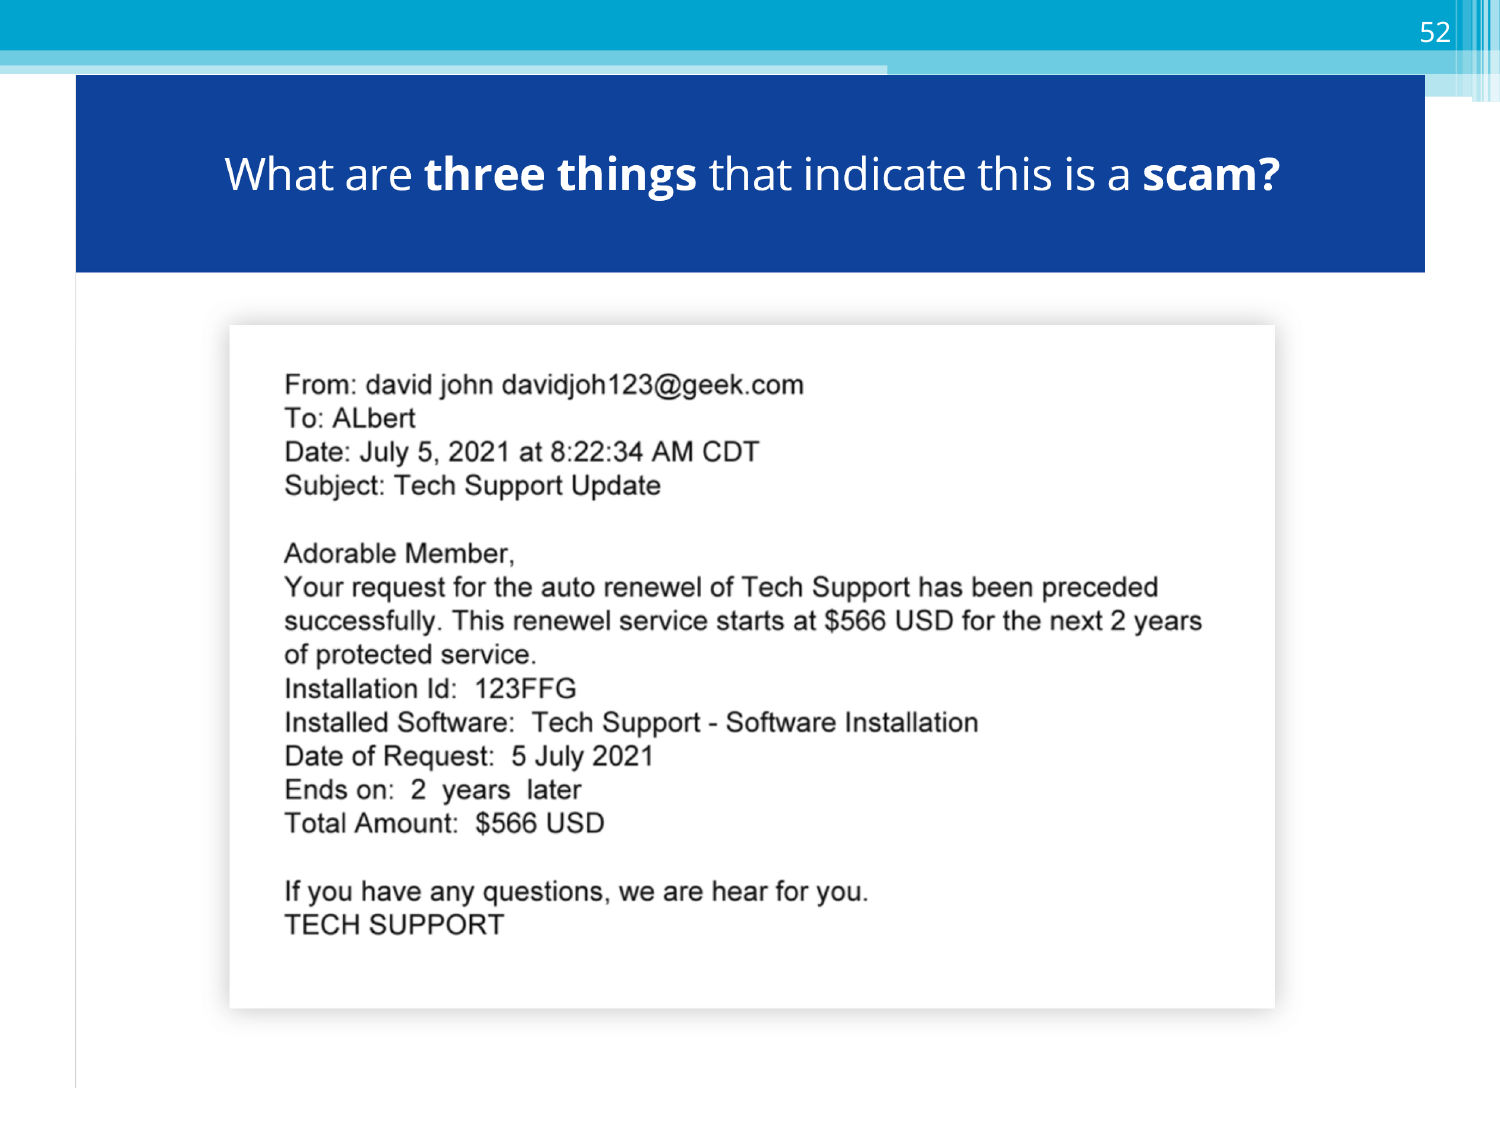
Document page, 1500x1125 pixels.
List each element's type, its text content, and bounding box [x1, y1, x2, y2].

slide_number 52 [1341, 0, 1466, 61]
picture [74, 75, 1425, 1088]
